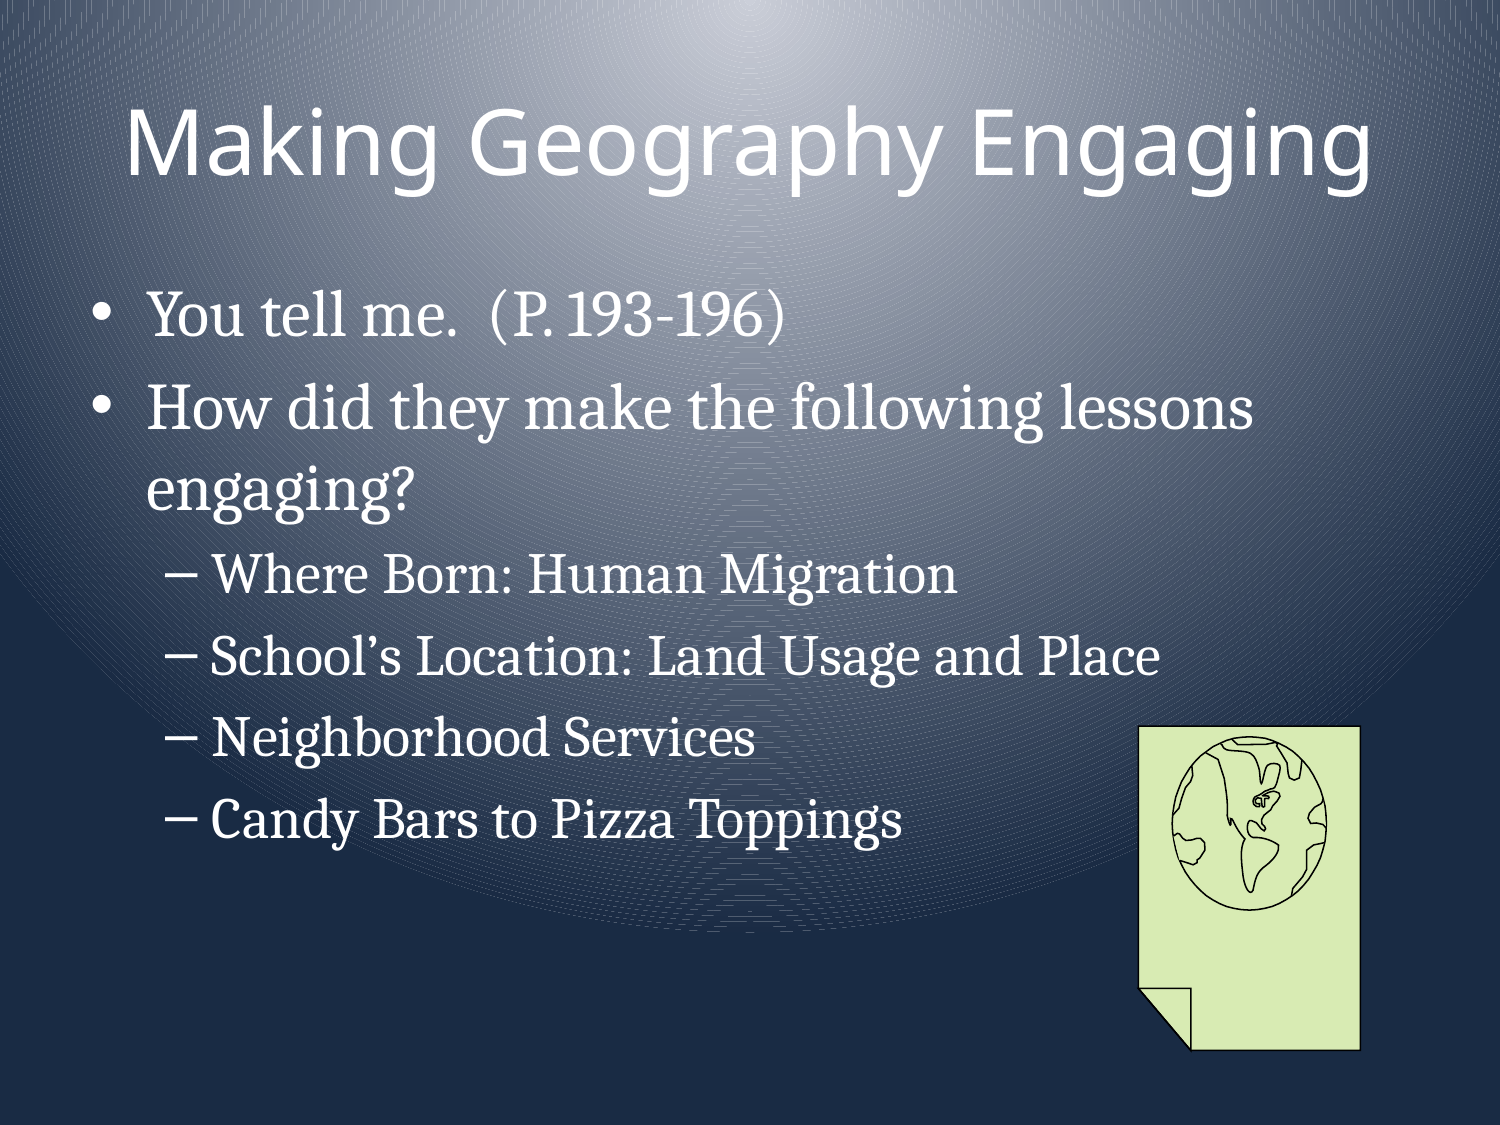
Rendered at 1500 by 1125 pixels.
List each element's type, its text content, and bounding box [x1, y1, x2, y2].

list You tell me. (P. 193-196) How did they make the following lessons engaging? Where Born: Human Migration School’s Location: Land Usage and Place Neighborhood Services Candy Bars to Pizza Toppings [75, 262, 1425, 1005]
title Making Geography Engaging [75, 45, 1425, 233]
text_box [1138, 726, 1361, 1051]
